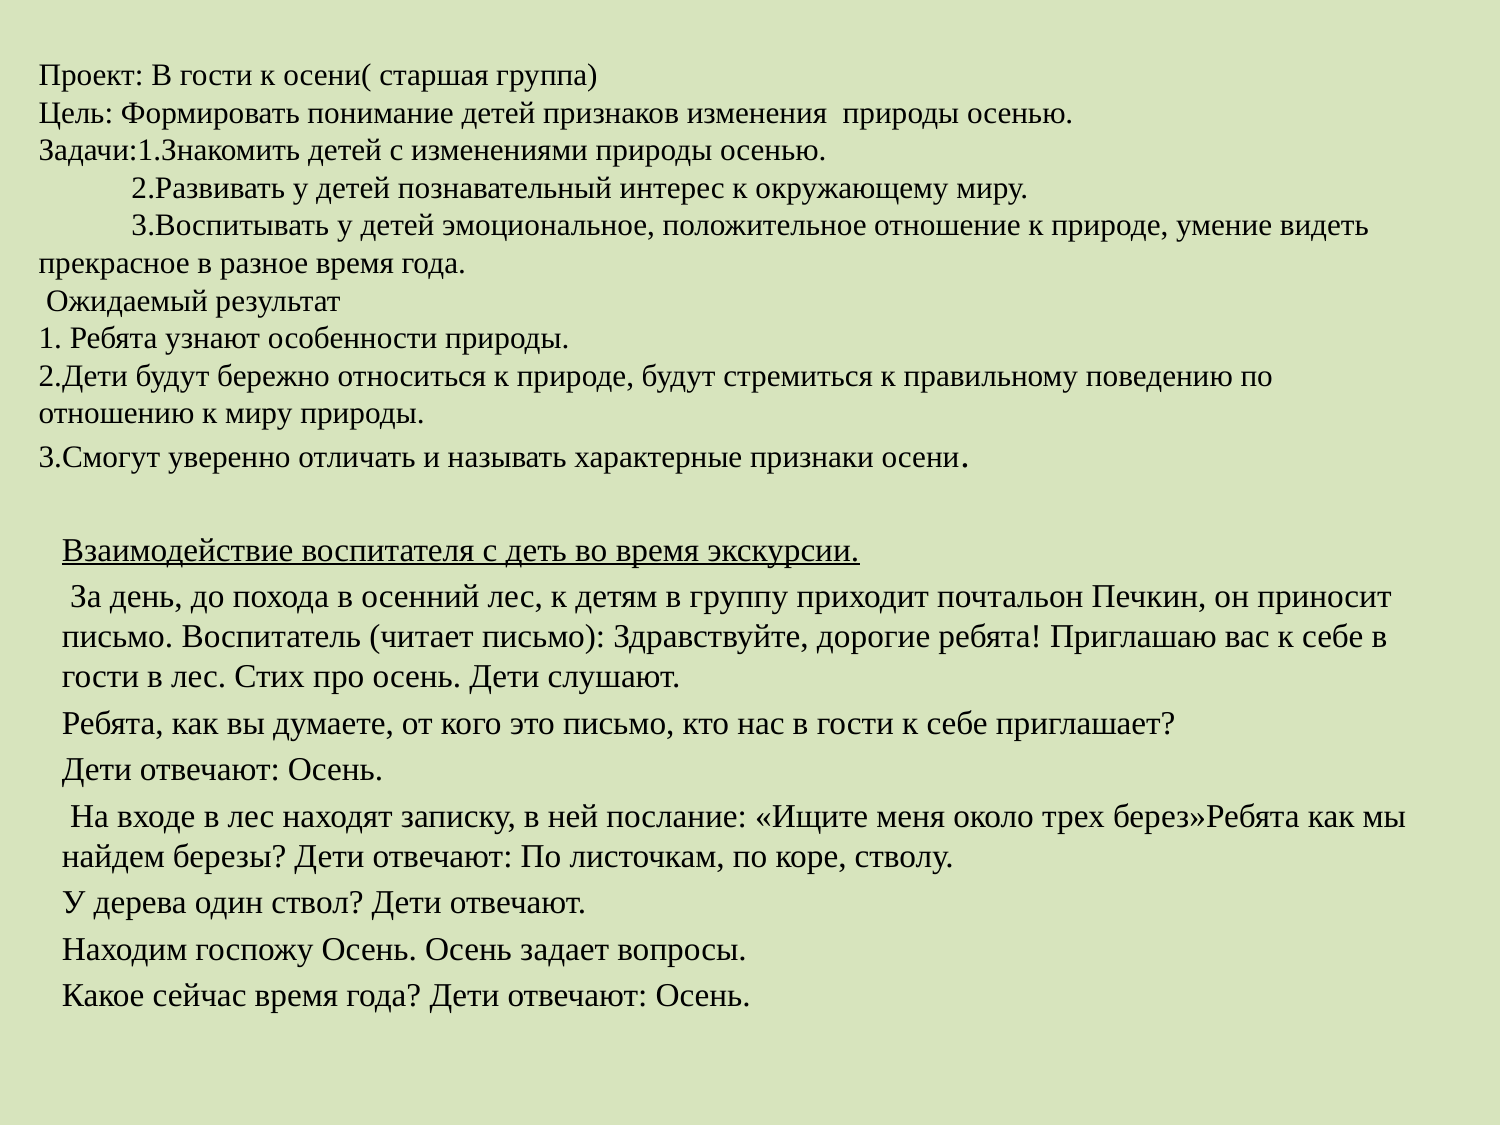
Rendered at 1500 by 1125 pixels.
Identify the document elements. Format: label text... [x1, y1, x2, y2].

title Проект: В гости к осени( старшая группа) Цель: Формировать понимание детей признаков изменения природы осенью. Задачи:1.Знакомить детей с изменениями природы осенью. 2.Развивать у детей познавательный интерес к окружающему миру. 3.Воспитывать у детей эмоциональное, положительное отношение к природе, умение видеть прекрасное в разное время года. Ожидаемый результат 1. Ребята узнают особенности природы. 2.Дети будут бережно относиться к природе, будут стремиться к правильному поведению по отношению к миру природы. 3.Смогут уверенно отличать и называть характерные признаки осени. [23, 45, 1425, 575]
list Взаимодействие воспитателя с деть во время экскурсии. За день, до похода в осенний лес, к детям в группу приходит почтальон Печкин, он приносит письмо. Воспитатель (читает письмо): Здравствуйте, дорогие ребята! Приглашаю вас к себе в гости в лес. Стих про осень. Дети слушают. Ребята, как вы думаете, от кого это письмо, кто нас в гости к себе приглашает? Дети отвечают: Осень. На входе в лес находят записку, в ней послание: «Ищите меня около трех берез»Ребята как мы найдем березы? Дети отвечают: По листочкам, по коре, стволу. У дерева один ствол? Дети отвечают. Находим госпожу Осень. Осень задает вопросы. Какое сейчас время года? Дети отвечают: Осень. [46, 515, 1477, 1125]
